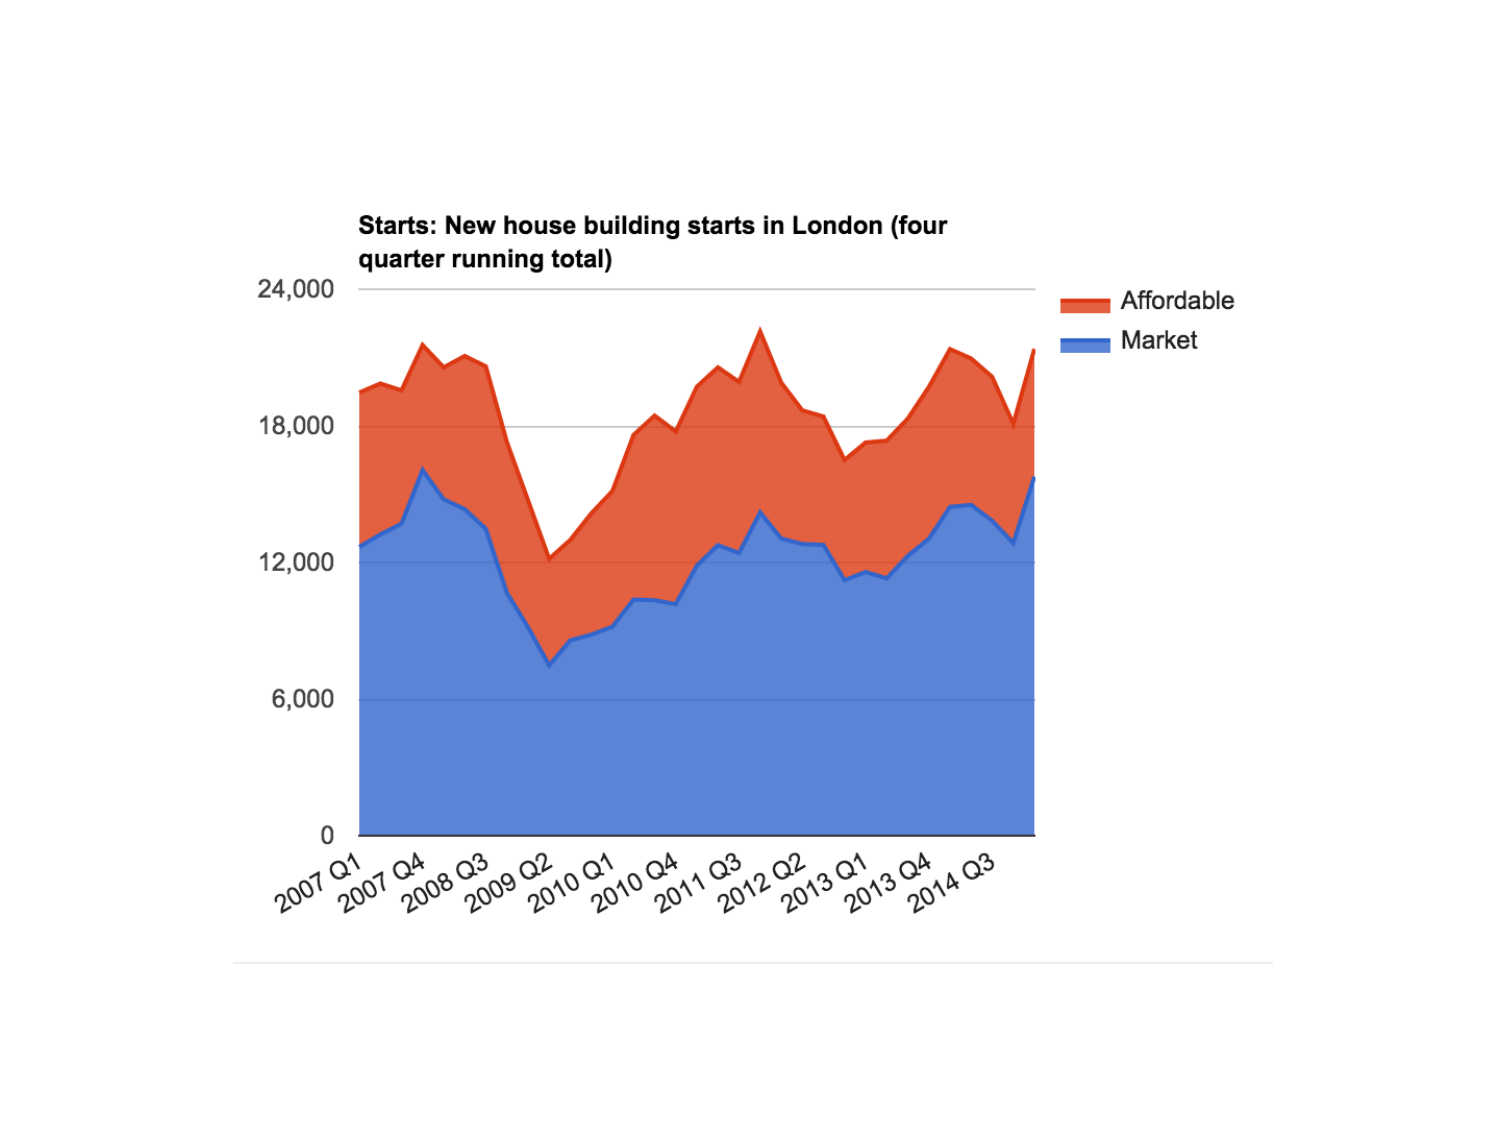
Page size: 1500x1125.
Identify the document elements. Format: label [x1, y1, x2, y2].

picture [226, 161, 1274, 964]
